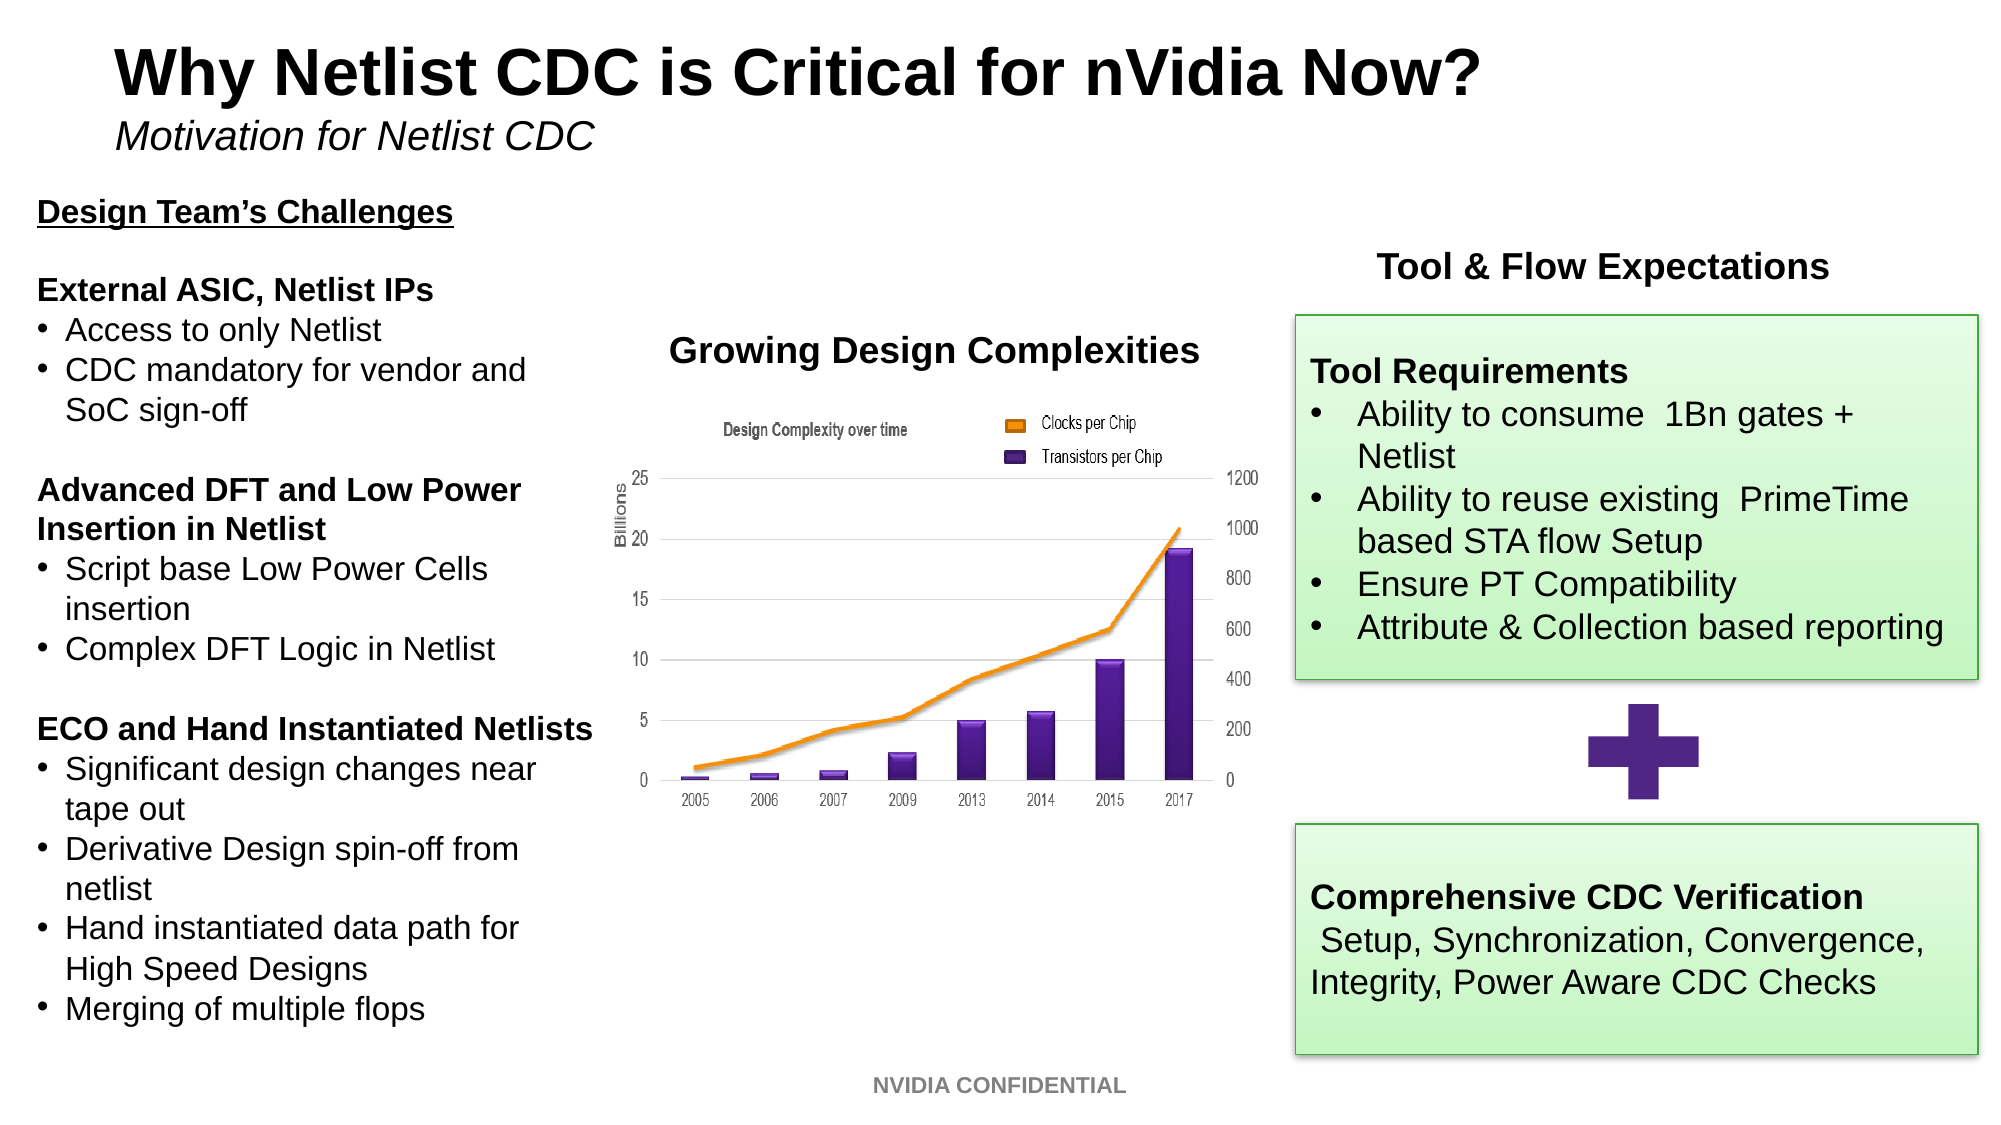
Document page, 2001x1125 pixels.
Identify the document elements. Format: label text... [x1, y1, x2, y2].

title Why Netlist CDC is Critical for nVidia Now? Motivation for Netlist CDC [100, 0, 2000, 188]
text_box NVIDIA CONFIDENTIAL [479, 1054, 1521, 1115]
text_box Design Team’s Challenges External ASIC, Netlist IPs Access to only Netlist CDC mandatory for vendor and SoC sign-off Advanced DFT and Low Power Insertion in Netlist Script base Low Power Cells insertion Complex DFT Logic in Netlist ECO and Hand Instantiated Netlists Significant design changes near tape out Derivative Design spin-off from netlist Hand instantiated data path for High Speed Designs Merging of multiple flops [22, 183, 611, 1034]
text_box [1586, 702, 1701, 801]
text_box [1324, 53, 1355, 104]
text_box Tool & Flow Expectations [1361, 234, 1926, 295]
text_box Growing Design Complexities [654, 318, 1218, 379]
text_box Tool Requirements Ability to consume 1Bn gates + Netlist Ability to reuse existing PrimeTime based STA flow Setup Ensure PT Compatibility Attribute & Collection based reporting [1295, 314, 1979, 680]
text_box Comprehensive CDC Verification Setup, Synchronization, Convergence, Integrity, Power Aware CDC Checks [1295, 823, 1979, 1055]
picture [597, 387, 1265, 847]
